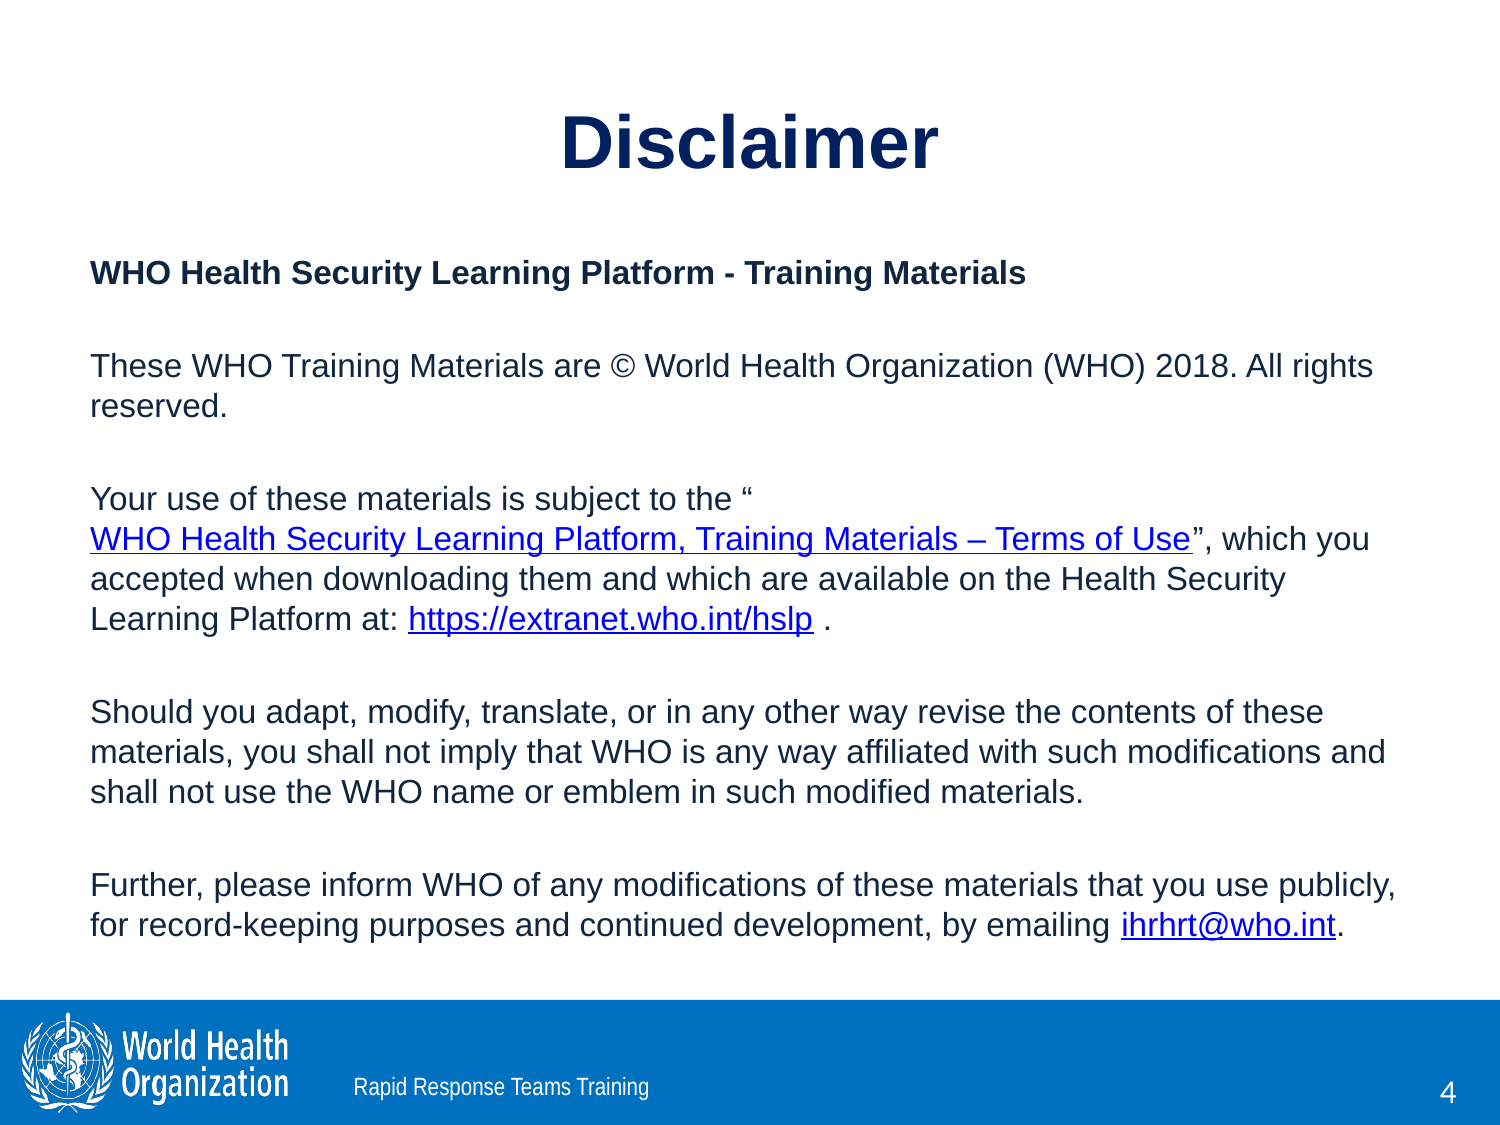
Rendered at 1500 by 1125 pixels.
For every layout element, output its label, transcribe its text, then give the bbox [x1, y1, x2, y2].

title Disclaimer [75, 45, 1425, 233]
picture [21, 1012, 288, 1113]
list WHO Health Security Learning Platform - Training Materials These WHO Training Materials are © World Health Organization (WHO) 2018. All rights reserved. Your use of these materials is subject to the “WHO Health Security Learning Platform, Training Materials – Terms of Use”, which you accepted when downloading them and which are available on the Health Security Learning Platform at: https://extranet.who.int/hslp . Should you adapt, modify, translate, or in any other way revise the contents of these materials, you shall not imply that WHO is any way affiliated with such modifications and shall not use the WHO name or emblem in such modified materials. Further, please inform WHO of any modifications of these materials that you use publicly, for record-keeping purposes and continued development, by emailing ihrhrt@who.int. [75, 243, 1425, 986]
